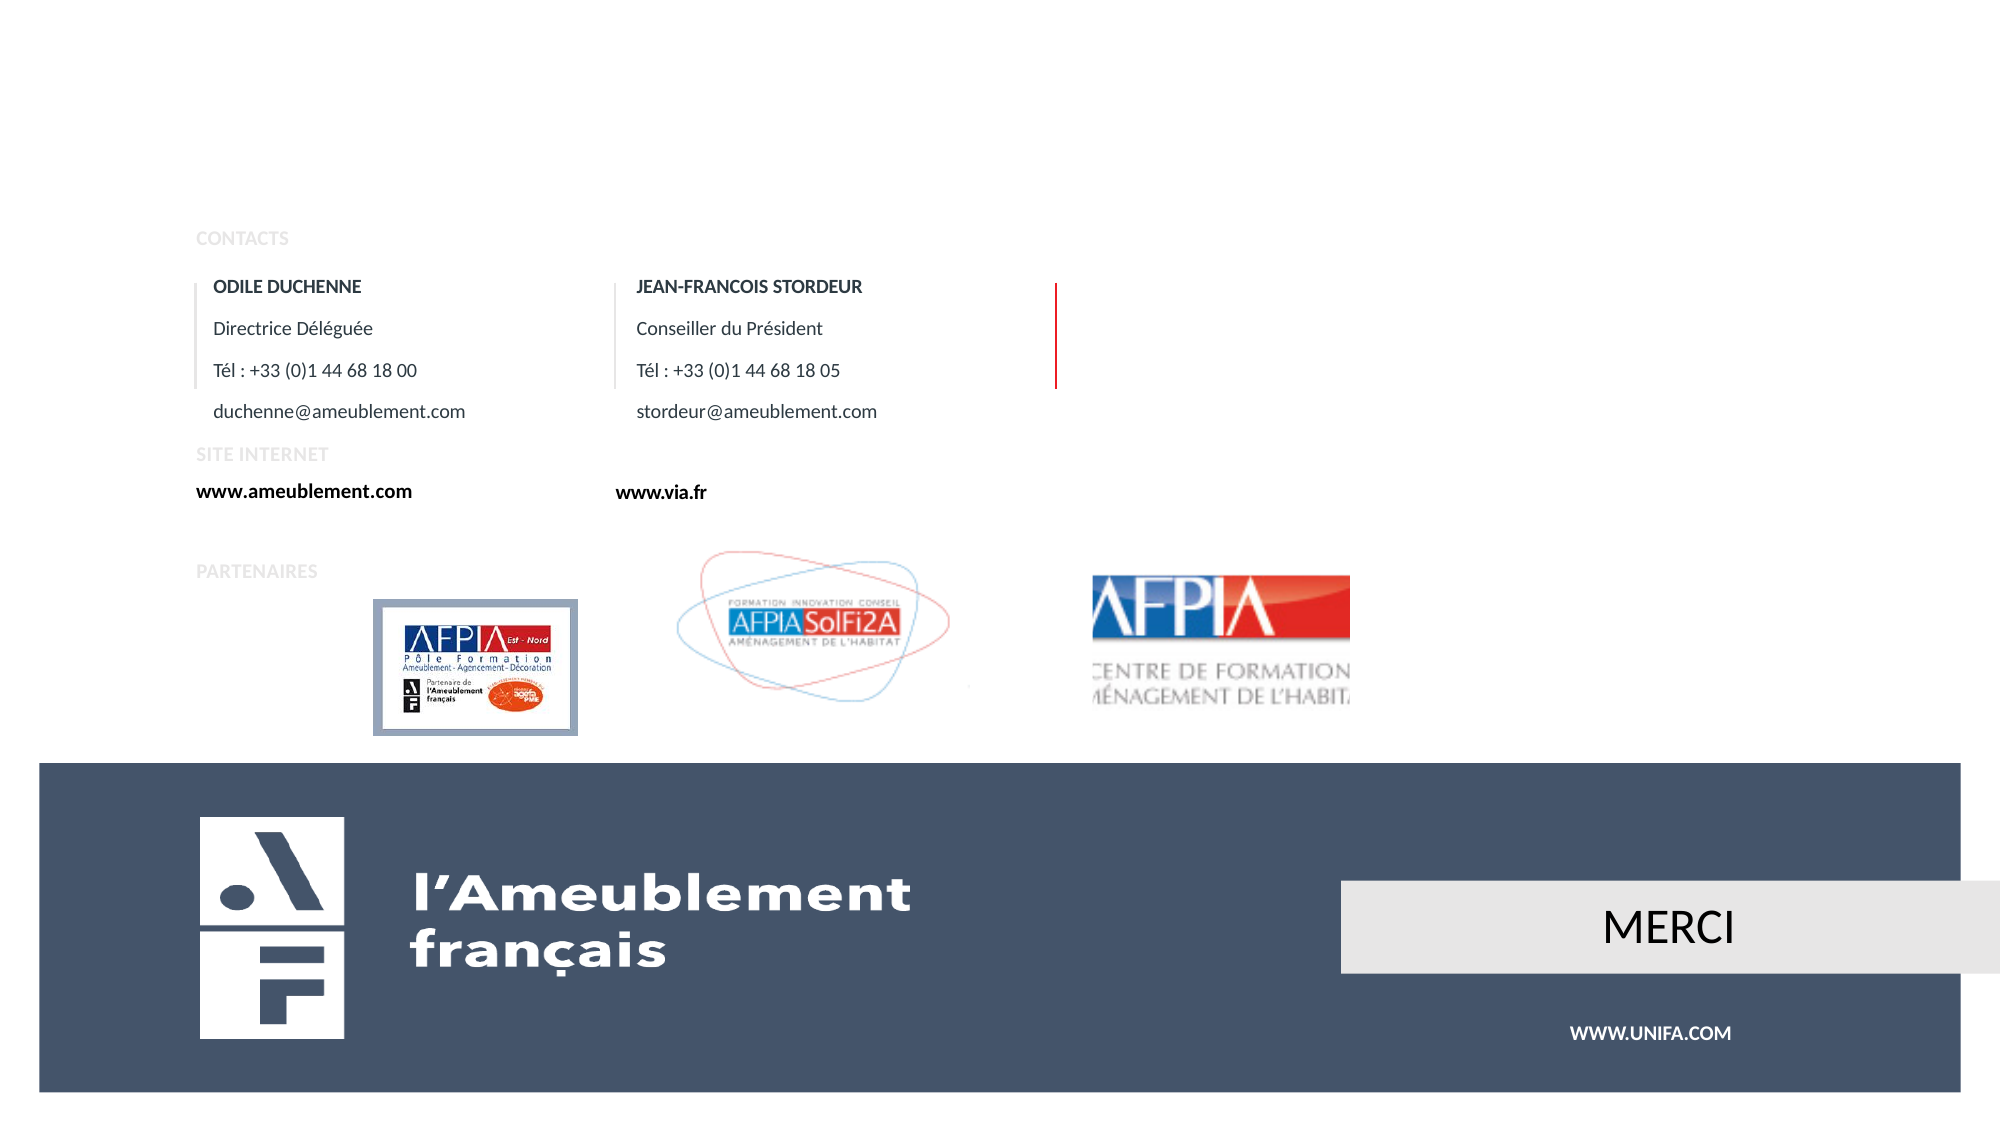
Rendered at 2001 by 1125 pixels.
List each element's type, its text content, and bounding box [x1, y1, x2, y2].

list ODILE DUCHENNE Directrice Déléguée Tél : +33 (0)1 44 68 18 00 duchenne@ameublement.com [198, 268, 568, 432]
picture [373, 599, 578, 736]
picture [669, 503, 970, 754]
list JEAN-FRANCOIS STORDEUR Conseiller du Président Tél : +33 (0)1 44 68 18 05 stordeur@ameublement.com [621, 268, 991, 432]
picture [1153, 1081, 1694, 1125]
picture [200, 817, 910, 1039]
list Merci [1341, 880, 2000, 974]
picture [1092, 574, 1350, 711]
